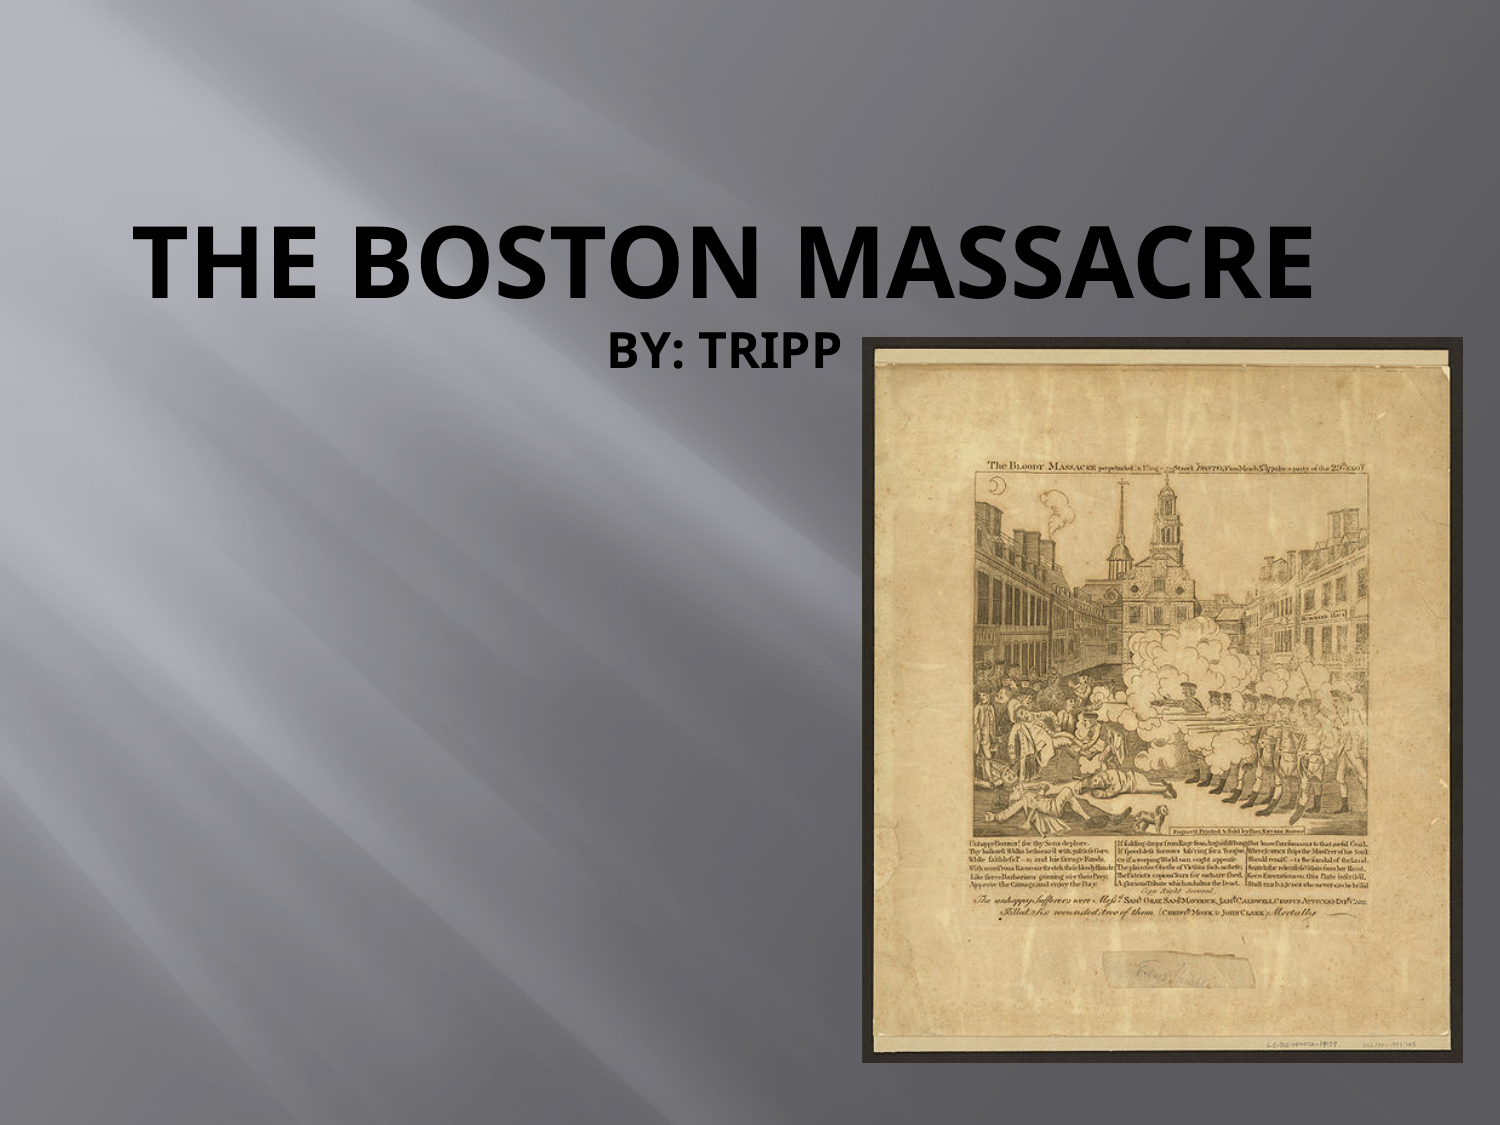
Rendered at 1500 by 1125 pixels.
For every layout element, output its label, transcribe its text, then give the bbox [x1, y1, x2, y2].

title The Boston Massacre by: Tripp [87, 137, 1363, 379]
picture [862, 337, 1464, 1063]
